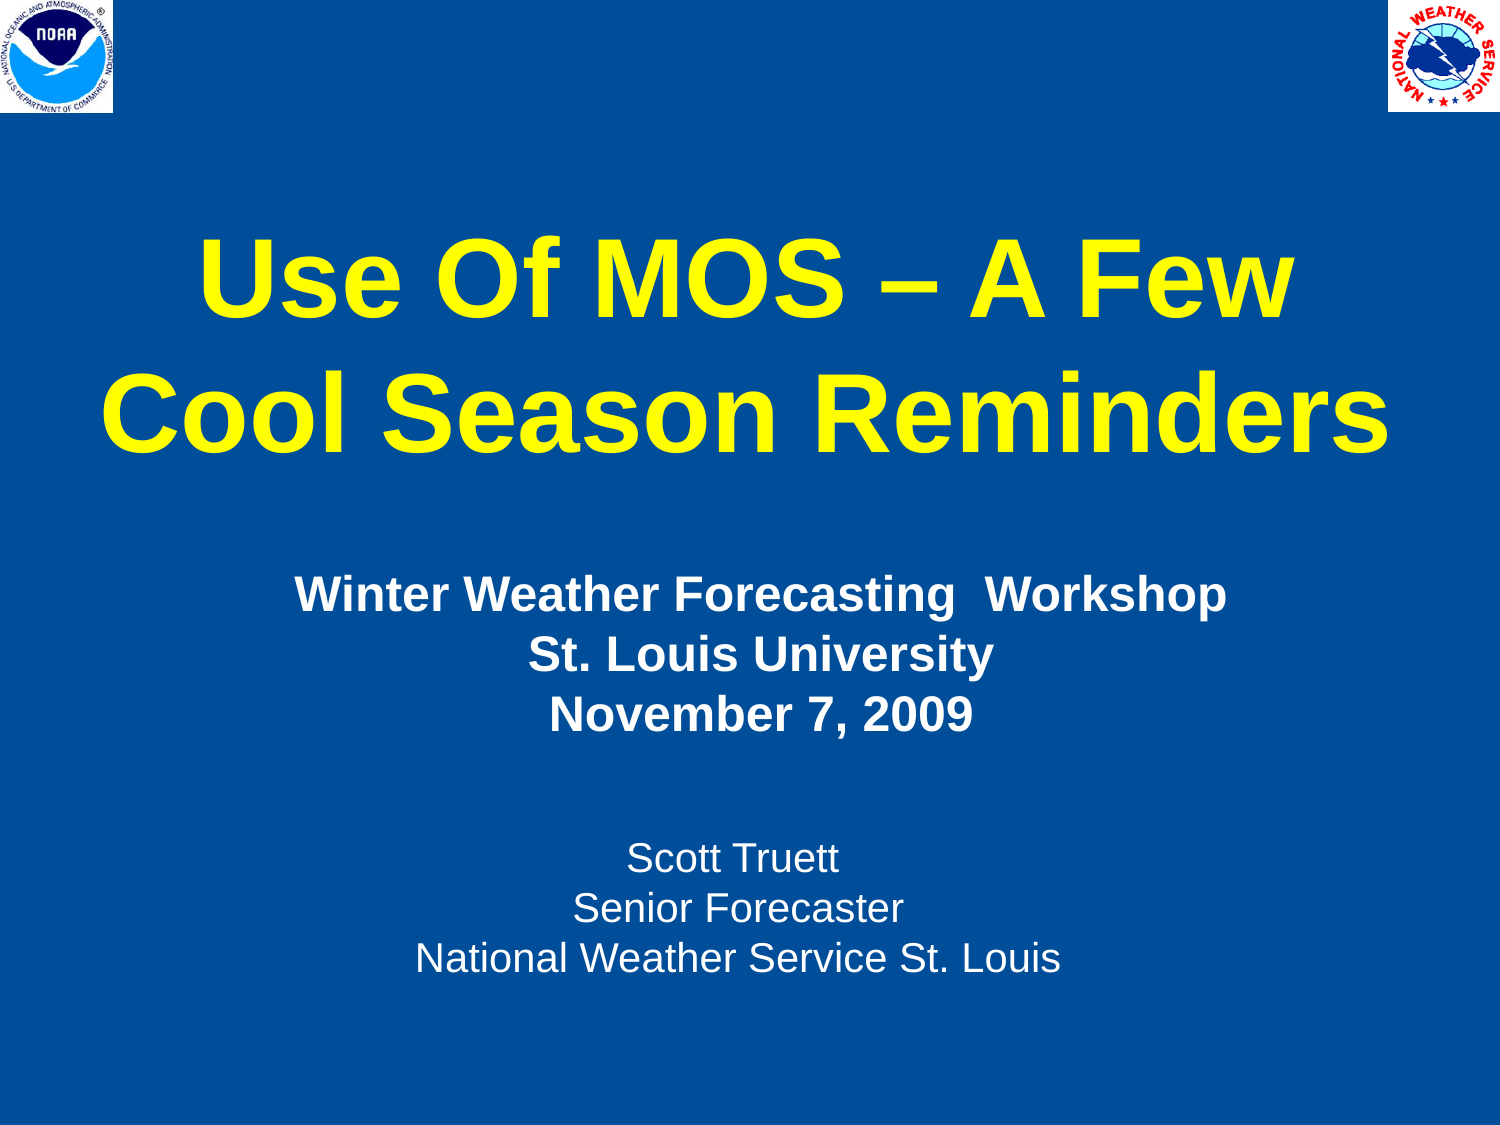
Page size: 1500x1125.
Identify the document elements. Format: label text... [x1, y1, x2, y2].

text_box Scott Truett Senior Forecaster National Weather Service St. Louis [400, 822, 1077, 988]
text_box Winter Weather Forecasting Workshop St. Louis University November 7, 2009 [227, 553, 1296, 749]
picture [1388, 0, 1500, 112]
picture [0, 0, 113, 113]
title Use Of MOS – A Few Cool Season Reminders [71, 218, 1422, 461]
